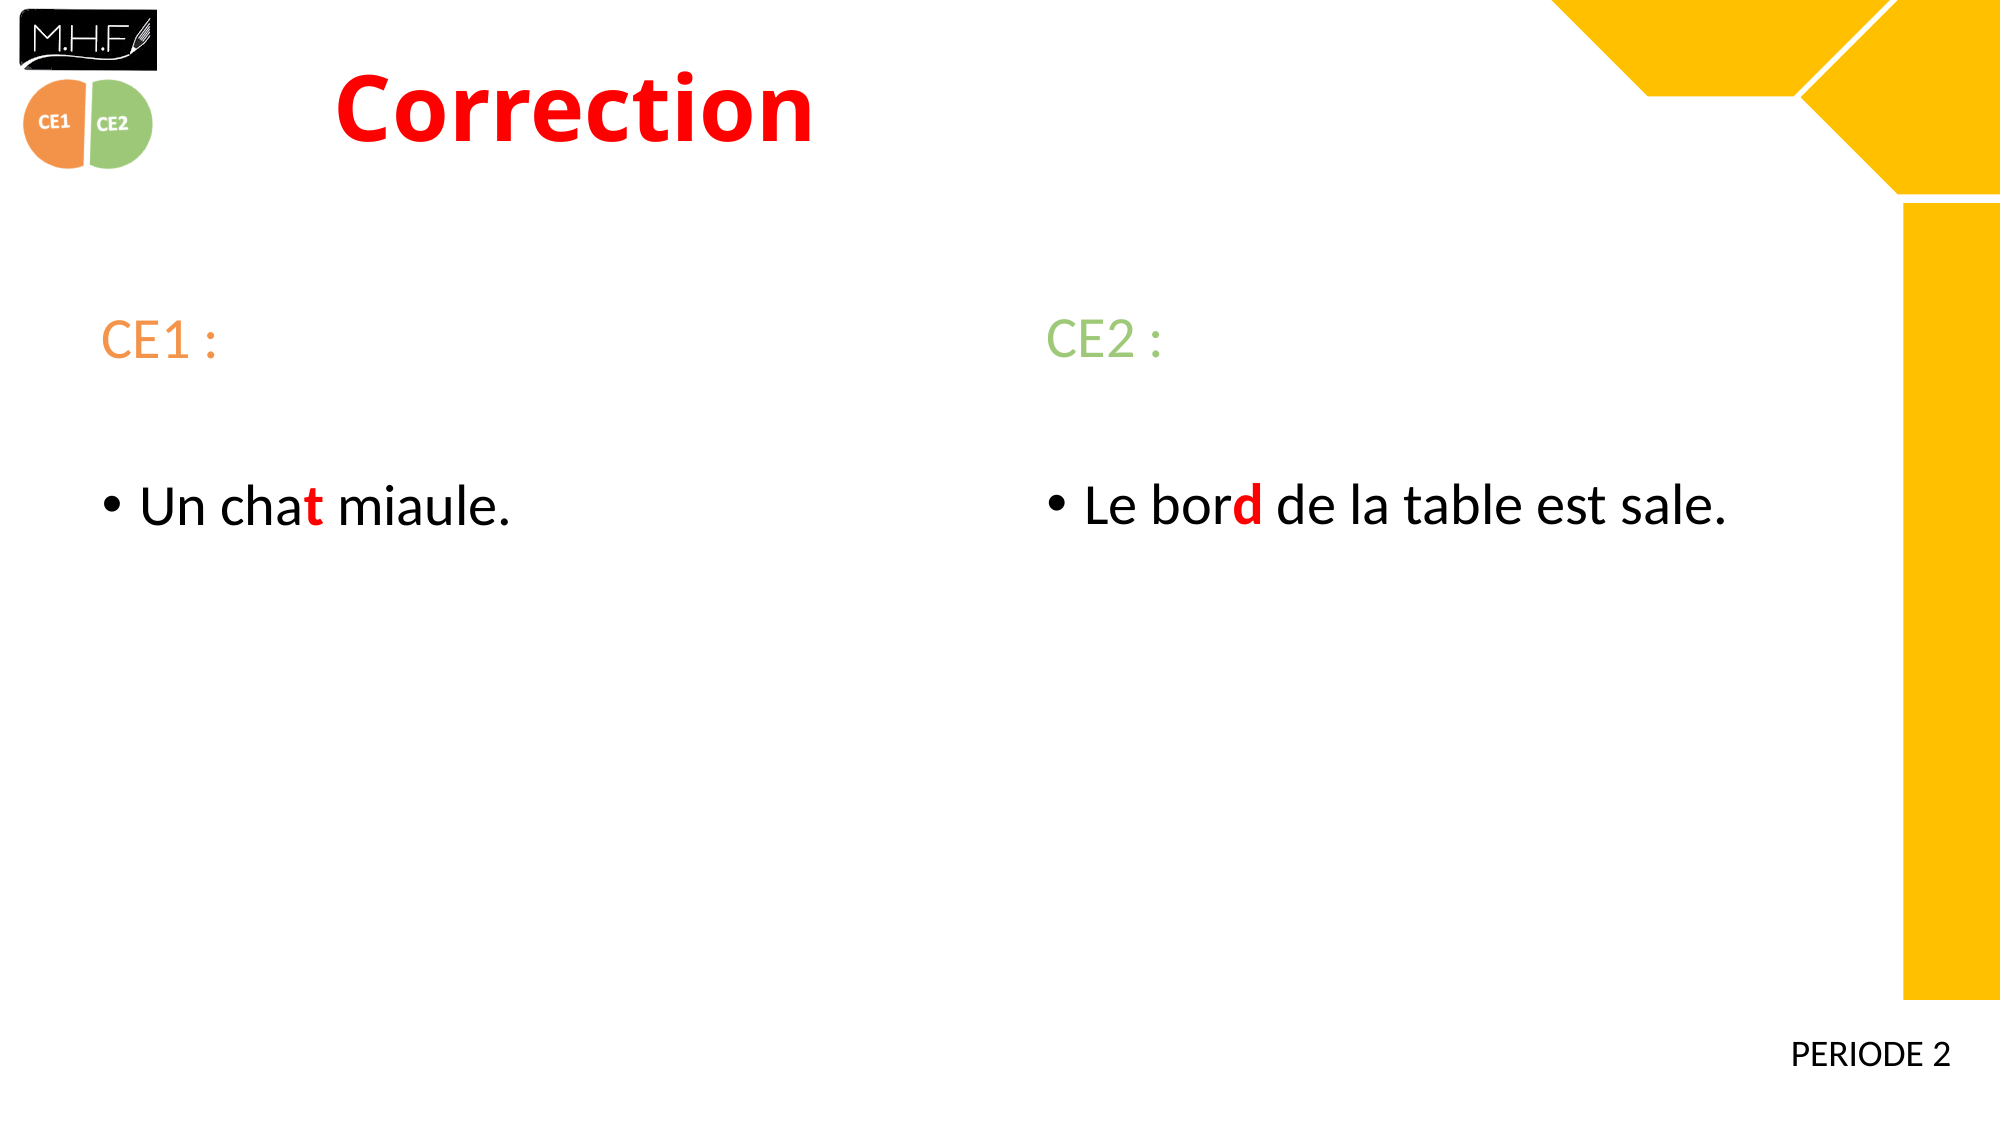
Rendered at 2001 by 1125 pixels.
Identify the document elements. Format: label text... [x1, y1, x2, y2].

text_box [1902, 202, 2000, 1001]
picture [1, 7, 177, 207]
text_box [1549, 0, 1892, 98]
list CE1 : Un chat miaule. [86, 300, 897, 1015]
text_box CE2 : Le bord de la table est sale. [1031, 299, 1853, 1014]
text_box [1799, 0, 2000, 196]
title Correction [318, 3, 1865, 221]
text_box PERIODE 2 [1362, 1021, 1967, 1125]
